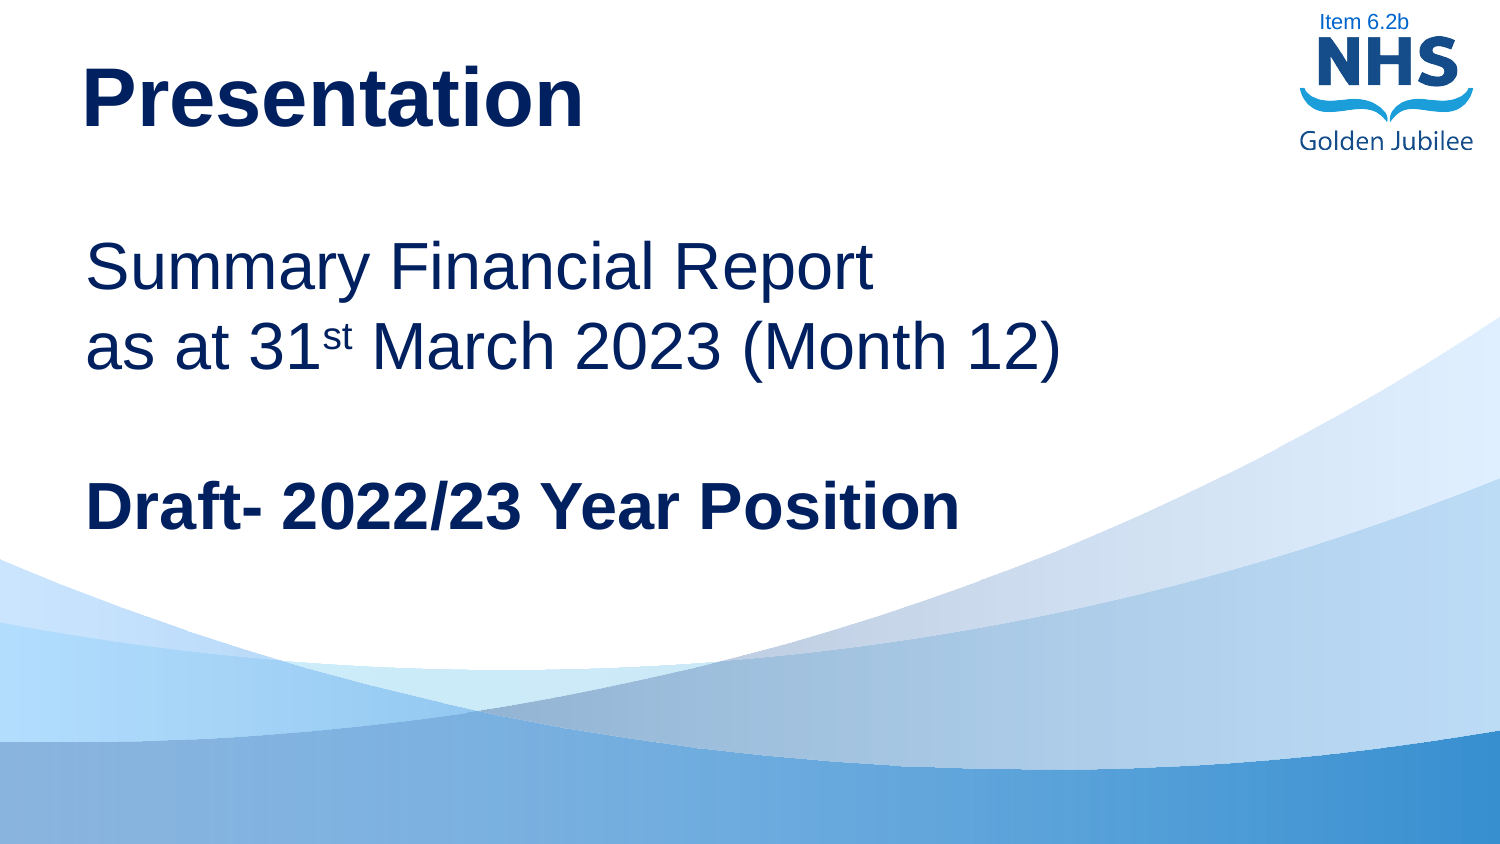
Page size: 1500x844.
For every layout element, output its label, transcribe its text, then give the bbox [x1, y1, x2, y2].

title Presentation [81, 66, 1235, 244]
text_box Item 6.2b [1304, 0, 1462, 41]
picture [1299, 36, 1474, 157]
subtitle Summary Financial Report as at 31st March 2023 (Month 12) Draft- 2022/23 Year Position [73, 222, 1226, 402]
